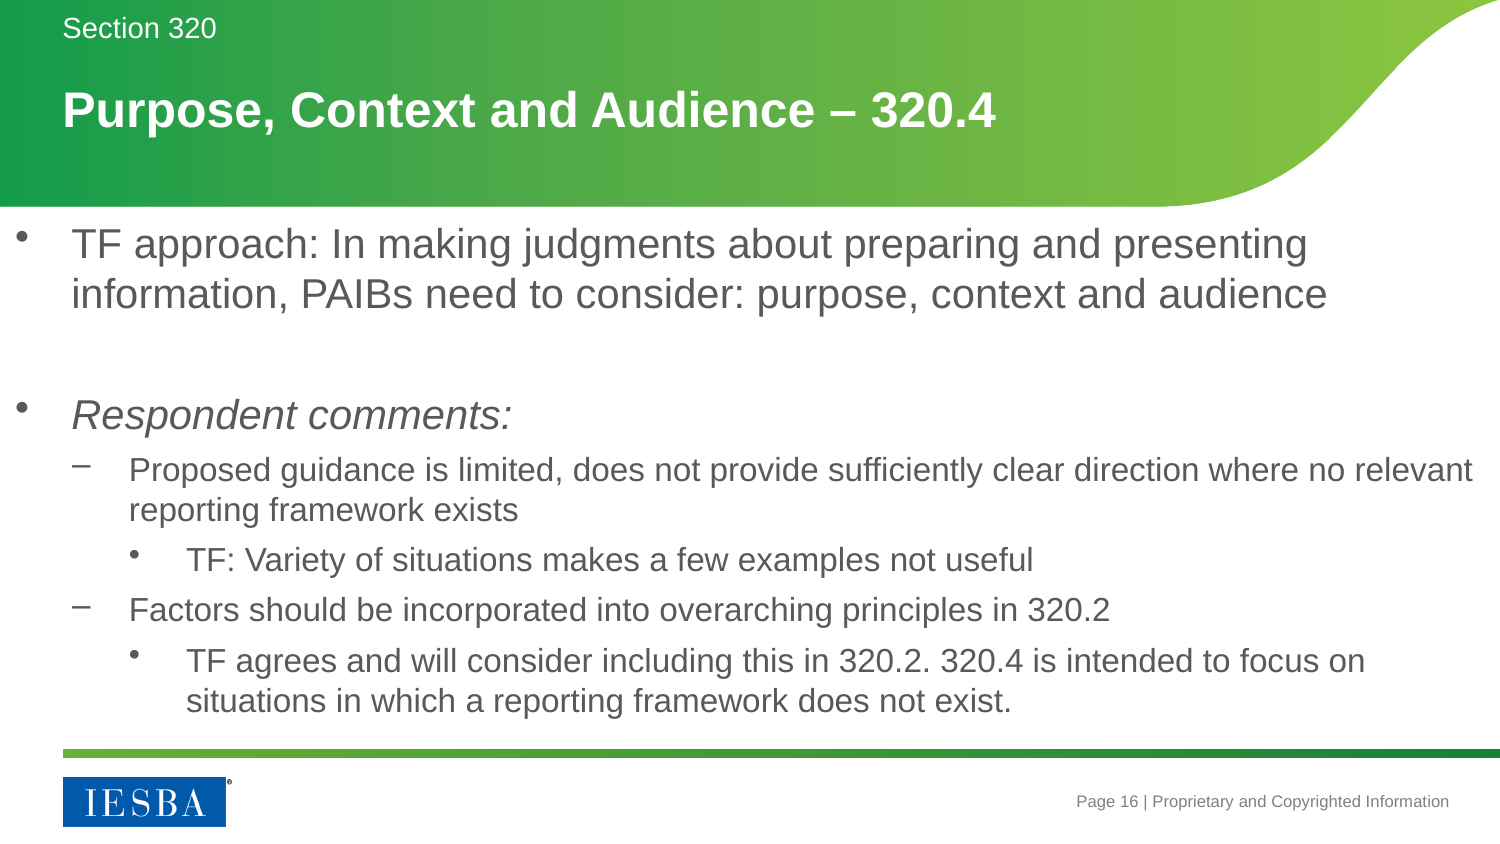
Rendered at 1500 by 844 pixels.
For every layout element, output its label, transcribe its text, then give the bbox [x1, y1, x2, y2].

list TF approach: In making judgments about preparing and presenting information, PAIBs need to consider: purpose, context and audience Respondent comments: Proposed guidance is limited, does not provide sufficiently clear direction where no relevant reporting framework exists TF: Variety of situations makes a few examples not useful Factors should be incorporated into overarching principles in 320.2 TF agrees and will consider including this in 320.2. 320.4 is intended to focus on situations in which a reporting framework does not exist. [0, 209, 1500, 747]
picture [63, 777, 232, 827]
picture [0, 0, 1500, 207]
subtitle Section 320 [62, 9, 500, 38]
title Purpose, Context and Audience – 320.4 [62, 75, 1300, 141]
